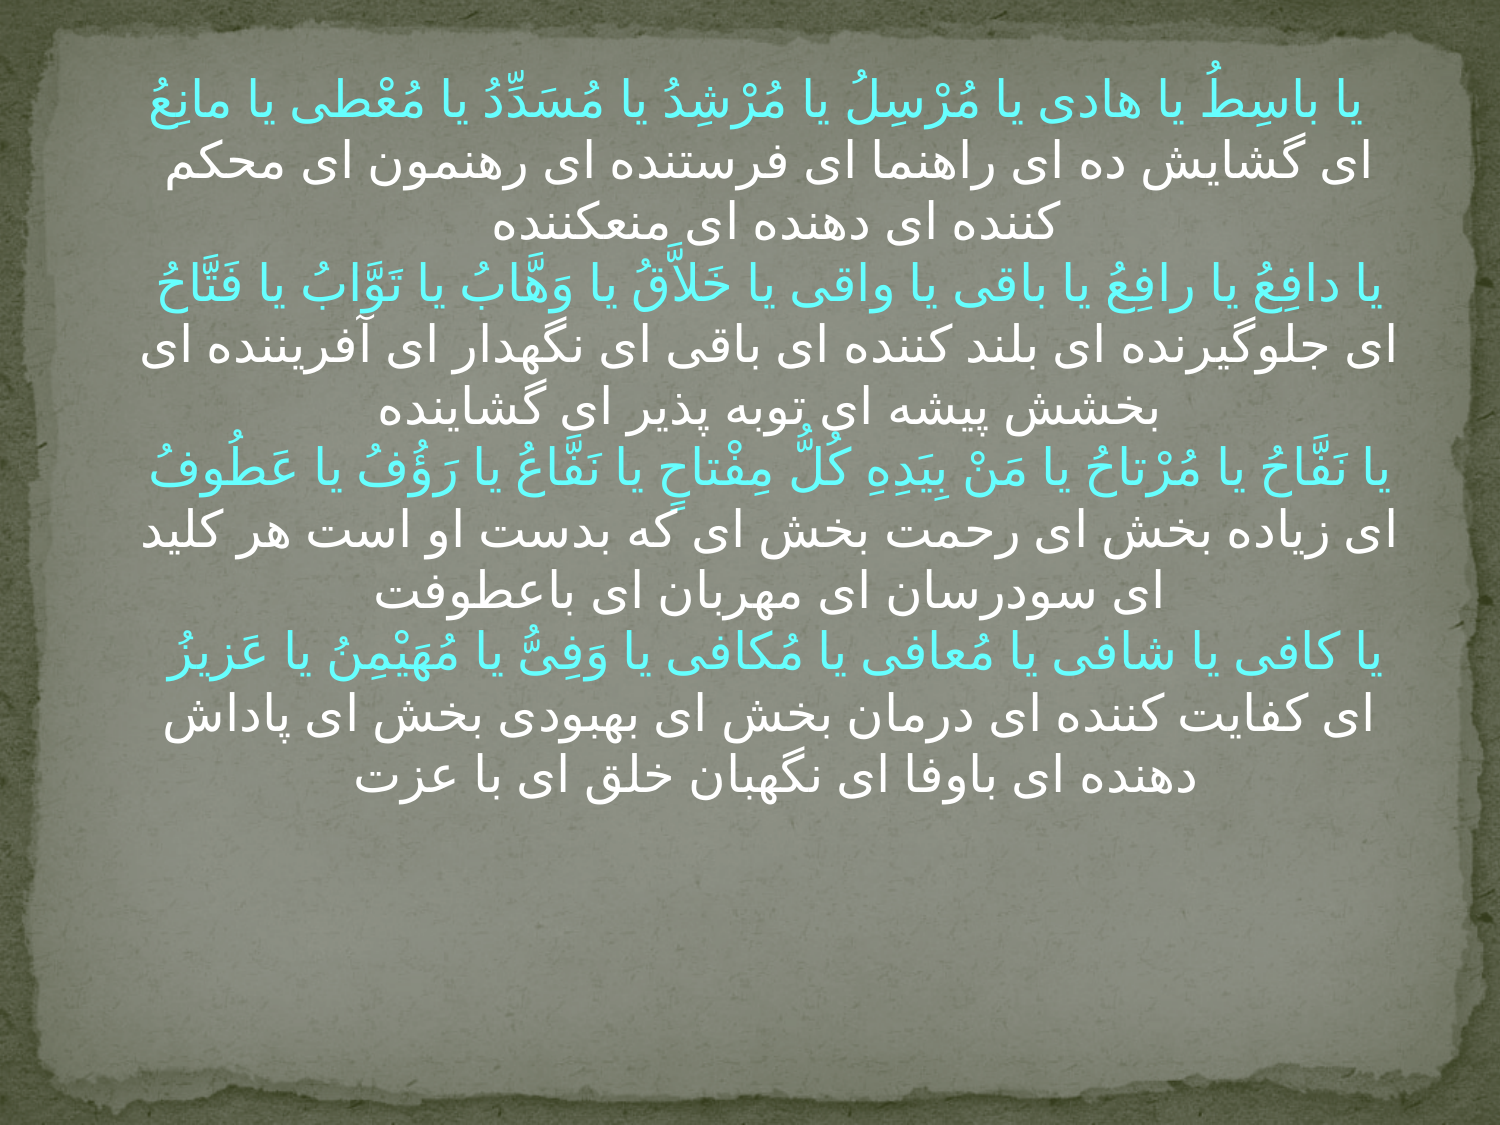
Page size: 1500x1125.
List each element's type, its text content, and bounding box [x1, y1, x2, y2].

list یا باسِطُ یا هادى‏ یا مُرْسِلُ یا مُرْشِدُ یا مُسَدِّدُ یا مُعْطى‏ یا مانِعُ اى گشایش ‏ده اى راهنما اى فرستنده اى رهنمون اى محکم ‏کننده اى دهنده اى منع‏کننده ‏ یا دافِعُ یا رافِعُ یا باقى‏ یا واقى‏ یا خَلاَّقُ یا وَهَّابُ یا تَوَّابُ یا فَتَّاحُ‏ اى جلوگیرنده اى بلند کننده اى باقى اى نگهدار اى آفریننده اى بخشش پیشه اى توبه پذیر اى گشاینده‏ یا نَفَّاحُ یا مُرْتاحُ یا مَنْ بِیَدِهِ کُلُّ مِفْتاحٍ یا نَفَّاعُ یا رَؤُفُ یا عَطُوفُ اى زیاده بخش اى رحمت بخش اى که بدست او است هر کلید اى سودرسان اى مهربان اى باعطوفت‏ یا کافى‏ یا شافى‏ یا مُعافى‏ یا مُکافى‏ یا وَفِىُّ یا مُهَیْمِنُ یا عَزیزُ اى کفایت کننده اى درمان بخش اى بهبودى ‏بخش اى پاداش دهنده اى باوفا اى نگهبان خلق اى با عزت ‏ [75, 58, 1425, 1000]
